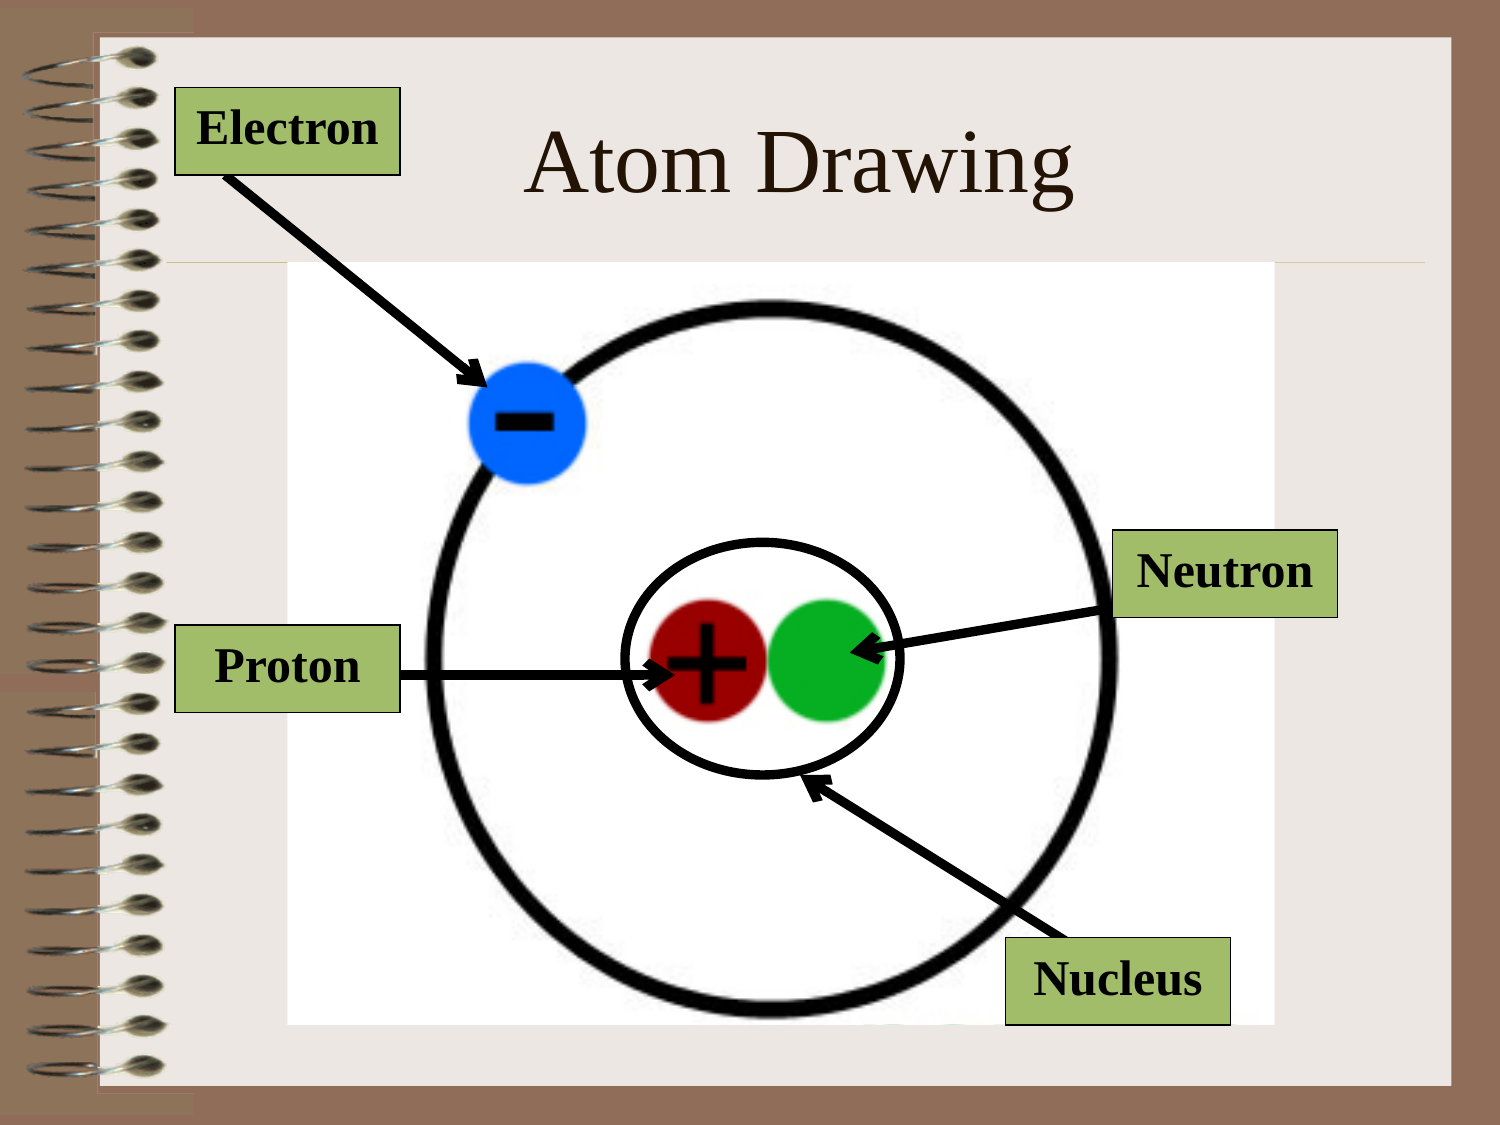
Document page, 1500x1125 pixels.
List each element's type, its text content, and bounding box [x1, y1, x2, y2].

text_box Electron [174, 87, 400, 175]
text_box Proton [174, 624, 282, 713]
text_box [224, 174, 488, 388]
picture [0, 692, 194, 1115]
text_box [849, 601, 1150, 653]
title Atom Drawing [174, 62, 1426, 251]
picture [0, 8, 194, 674]
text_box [799, 774, 1101, 963]
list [287, 262, 1275, 1026]
text_box Neutron [1280, 530, 1338, 618]
